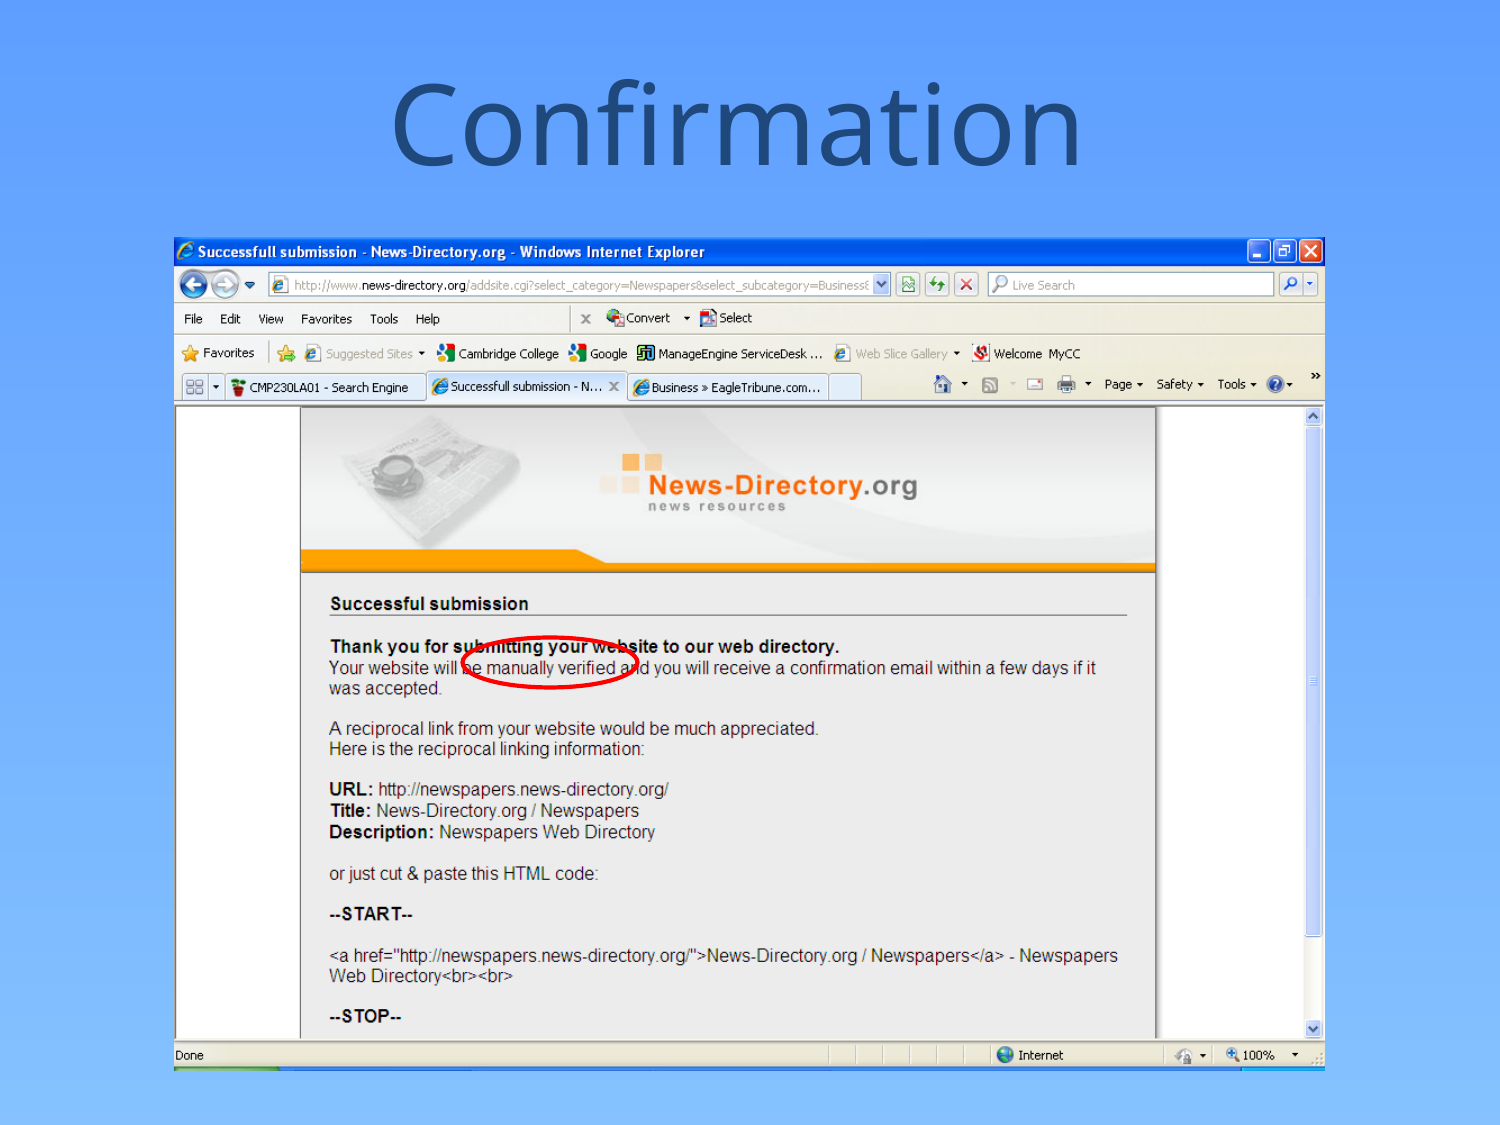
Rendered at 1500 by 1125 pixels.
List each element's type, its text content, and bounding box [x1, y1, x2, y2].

title Confirmation [99, 0, 1375, 242]
picture [174, 237, 1326, 1072]
